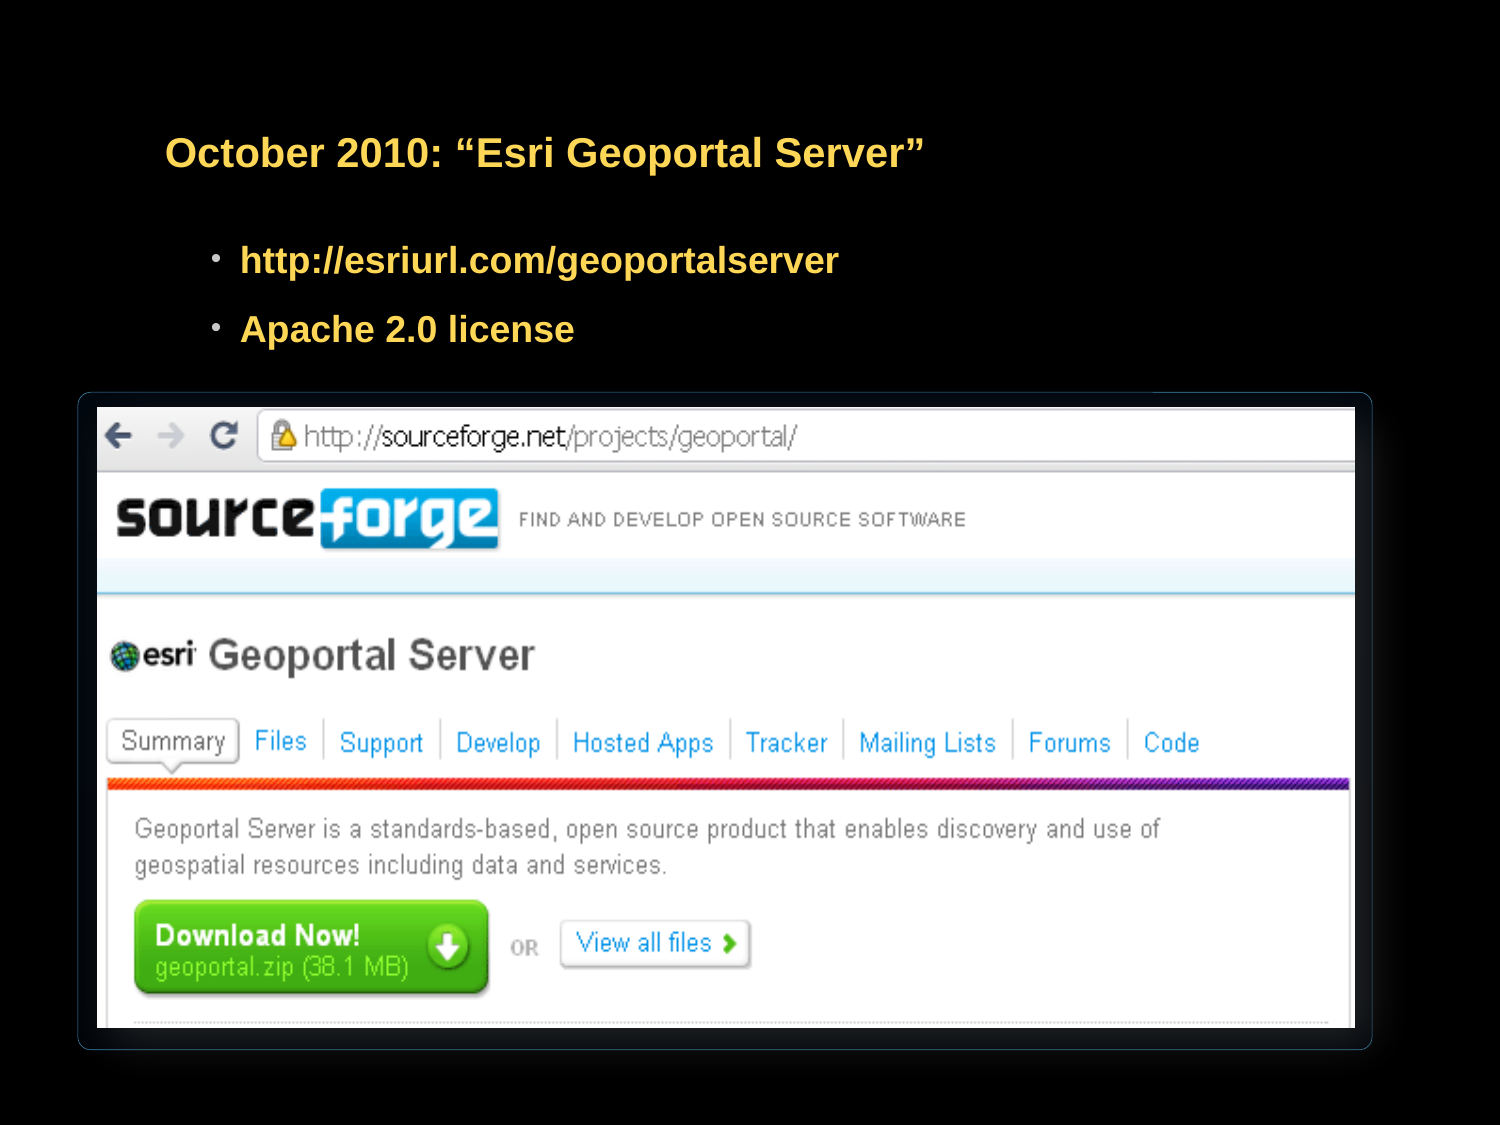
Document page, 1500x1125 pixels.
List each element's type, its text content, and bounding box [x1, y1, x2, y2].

text_box http://esriurl.com/geoportalserver Apache 2.0 license [196, 223, 1281, 332]
text_box October 2010: “Esri Geoportal Server” [149, 118, 1350, 198]
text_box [77, 391, 1373, 1050]
